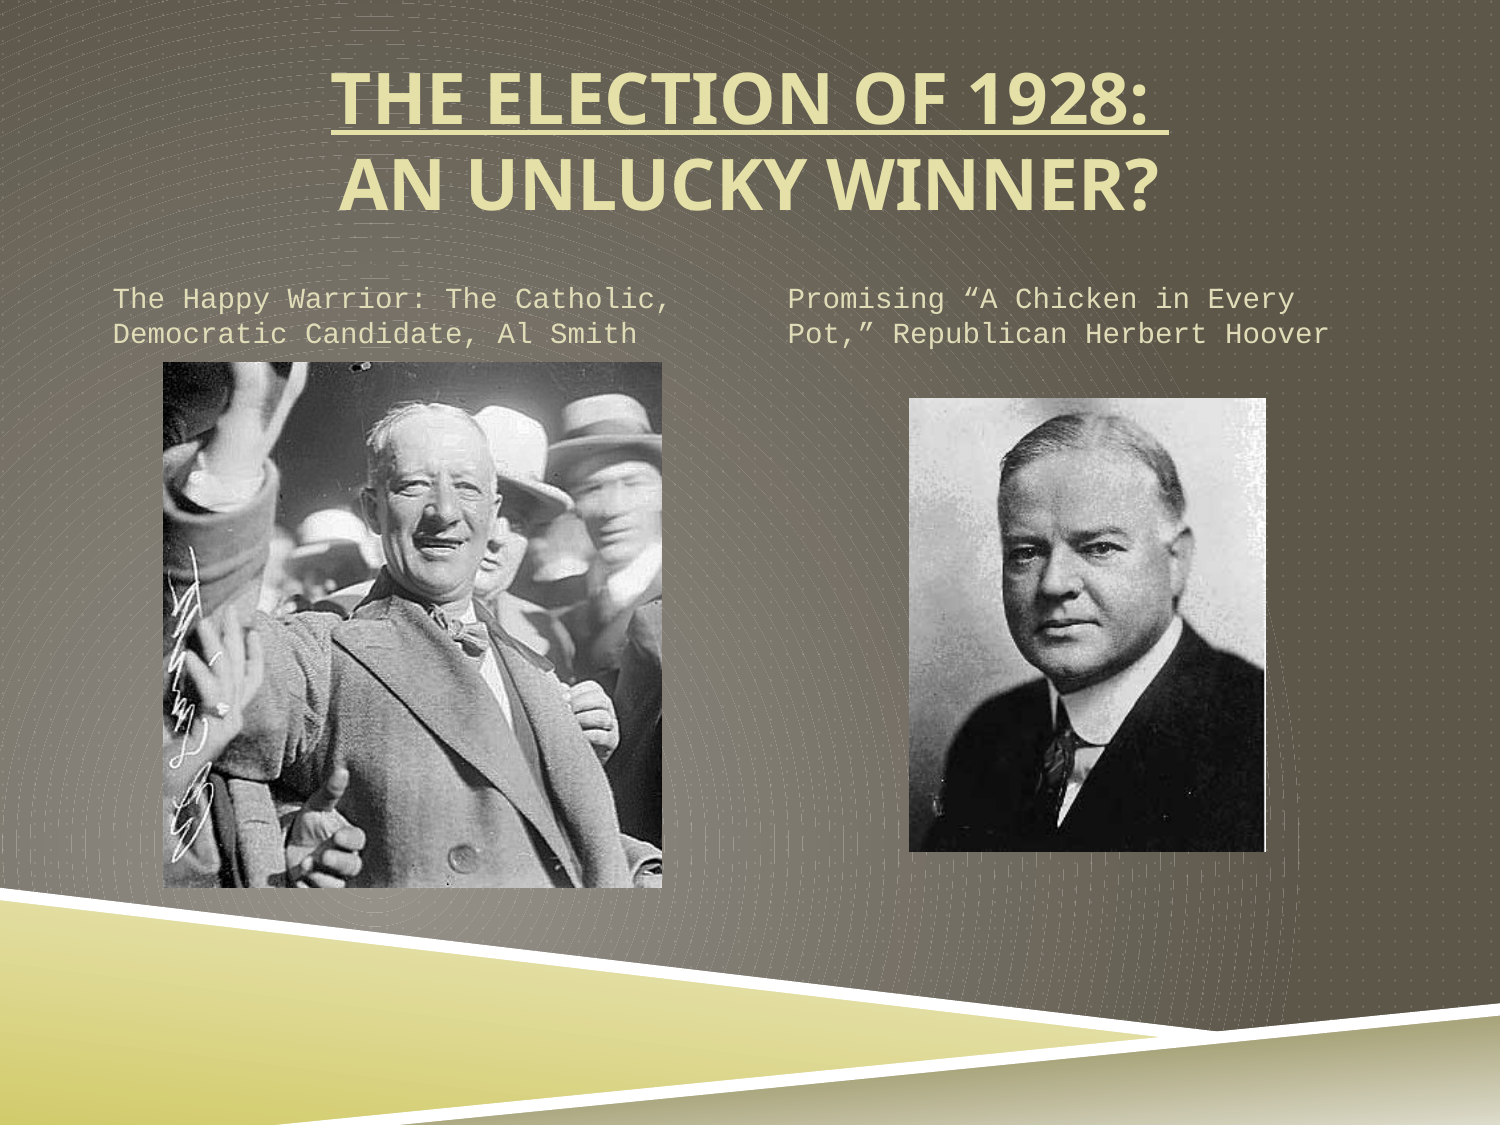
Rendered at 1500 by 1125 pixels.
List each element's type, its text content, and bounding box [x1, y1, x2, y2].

list Promising “A Chicken in Every Pot,” Republican Herbert Hoover [787, 251, 1388, 357]
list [162, 362, 662, 888]
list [909, 398, 1266, 852]
list The Happy Warrior: The Catholic, Democratic Candidate, Al Smith [112, 251, 713, 357]
title The Election of 1928: An Unlucky Winner? [112, 45, 1388, 233]
